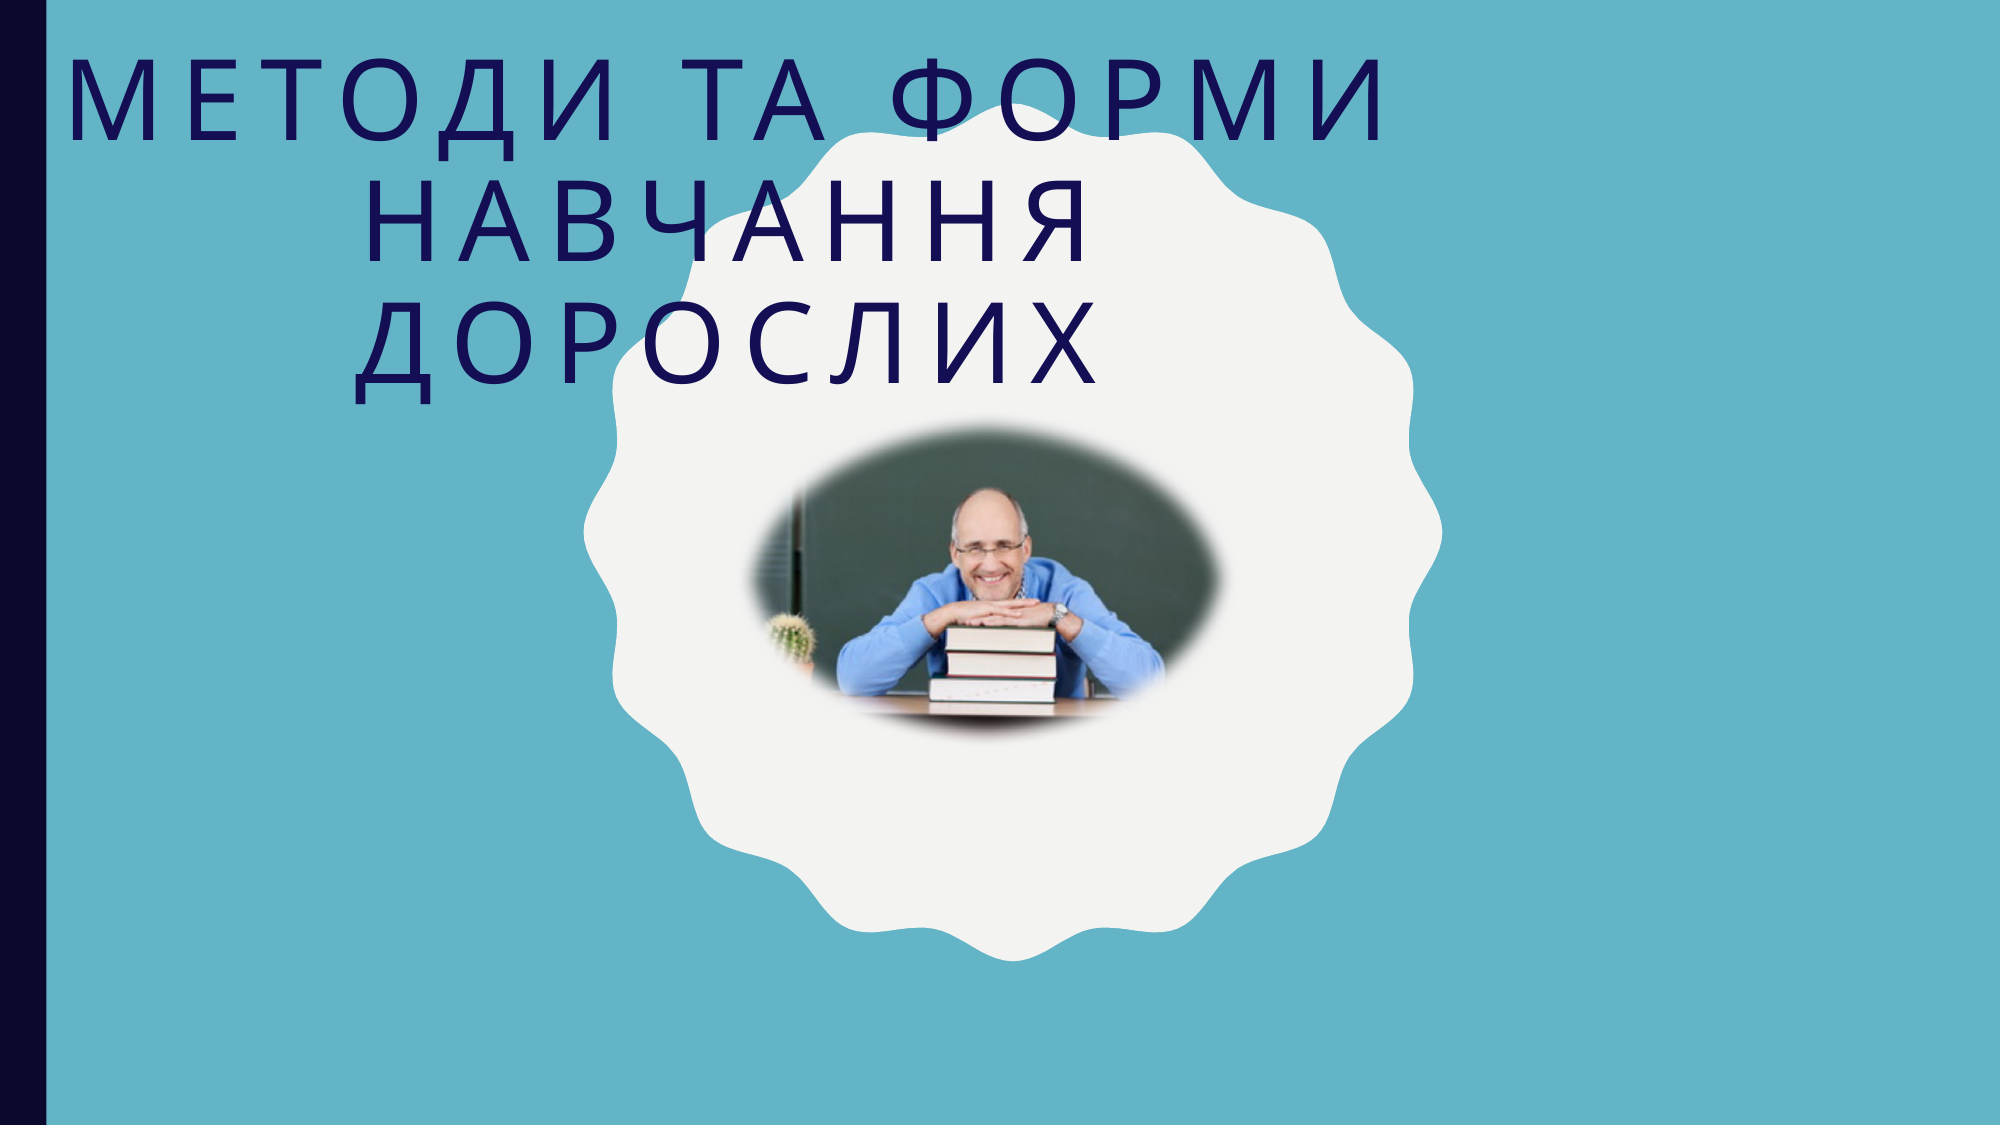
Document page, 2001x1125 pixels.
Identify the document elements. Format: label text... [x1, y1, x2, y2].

picture [734, 410, 1239, 748]
title Методи та форми навчання дорослих [28, 0, 1441, 701]
